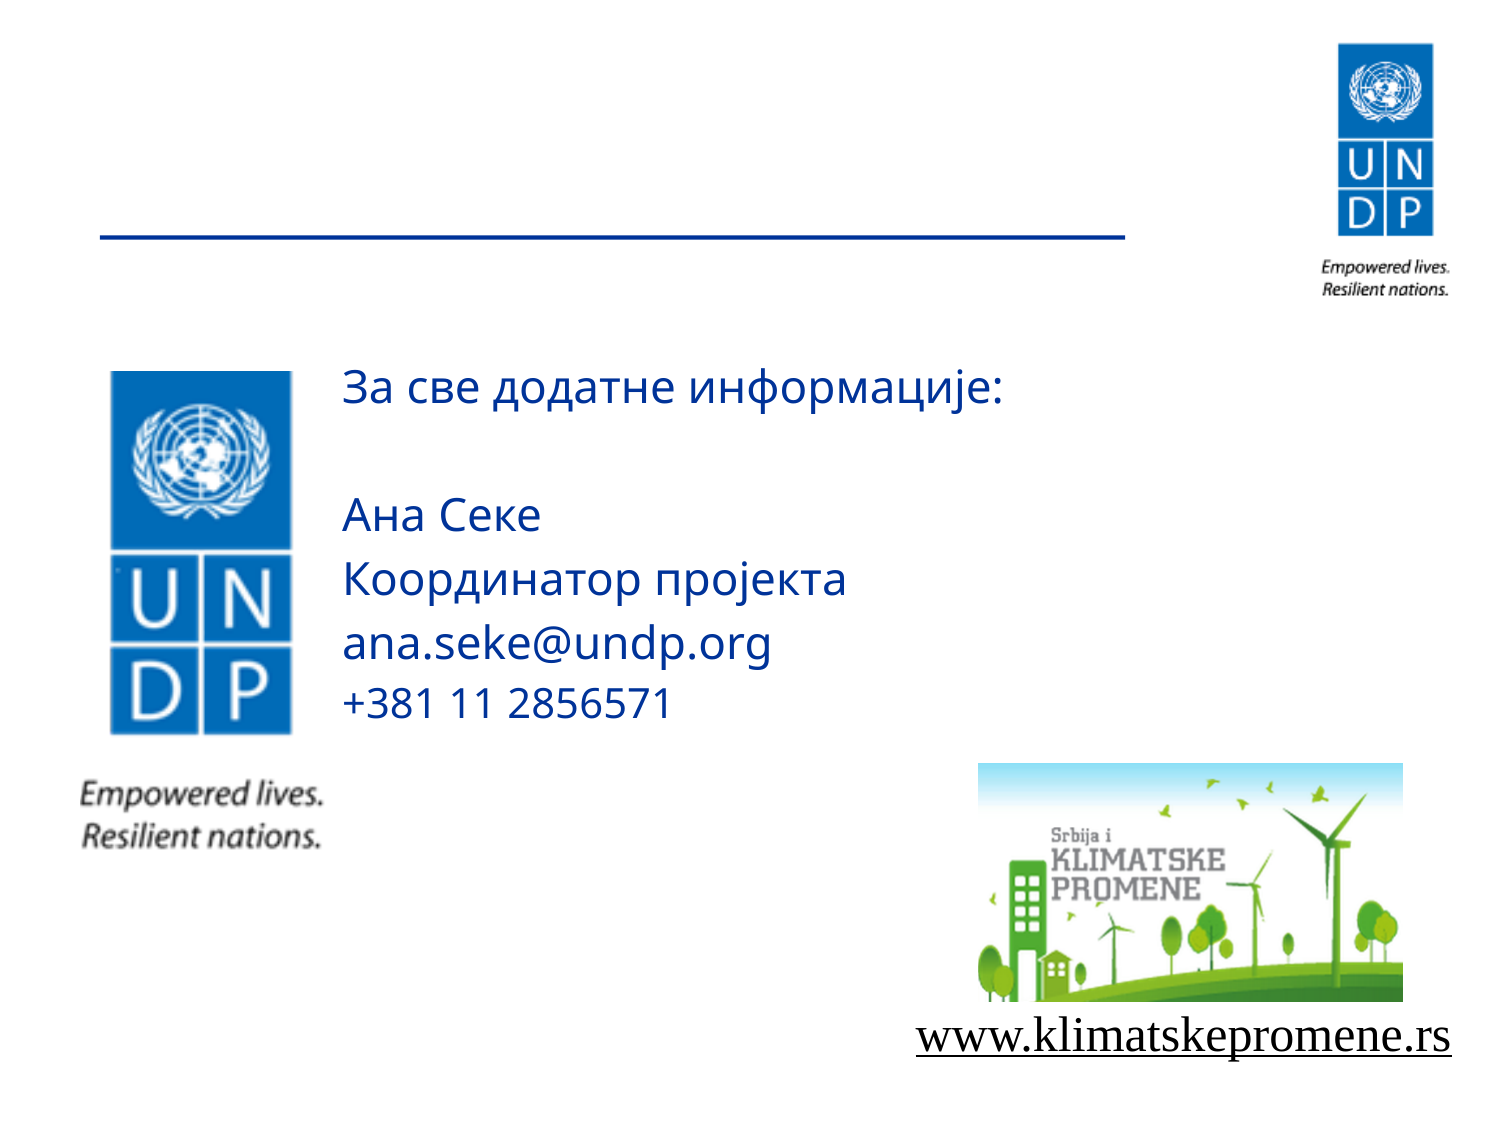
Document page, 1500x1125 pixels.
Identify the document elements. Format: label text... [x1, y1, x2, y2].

picture [977, 762, 1403, 1002]
picture [1312, 37, 1456, 302]
list За све додатне информације: Ана Секе Координатор пројекта ana.seke@undp.org +381 11 2856571 [327, 349, 1403, 1038]
text_box www.klimatskepromene.rs [900, 994, 1480, 1070]
picture [80, 371, 330, 902]
